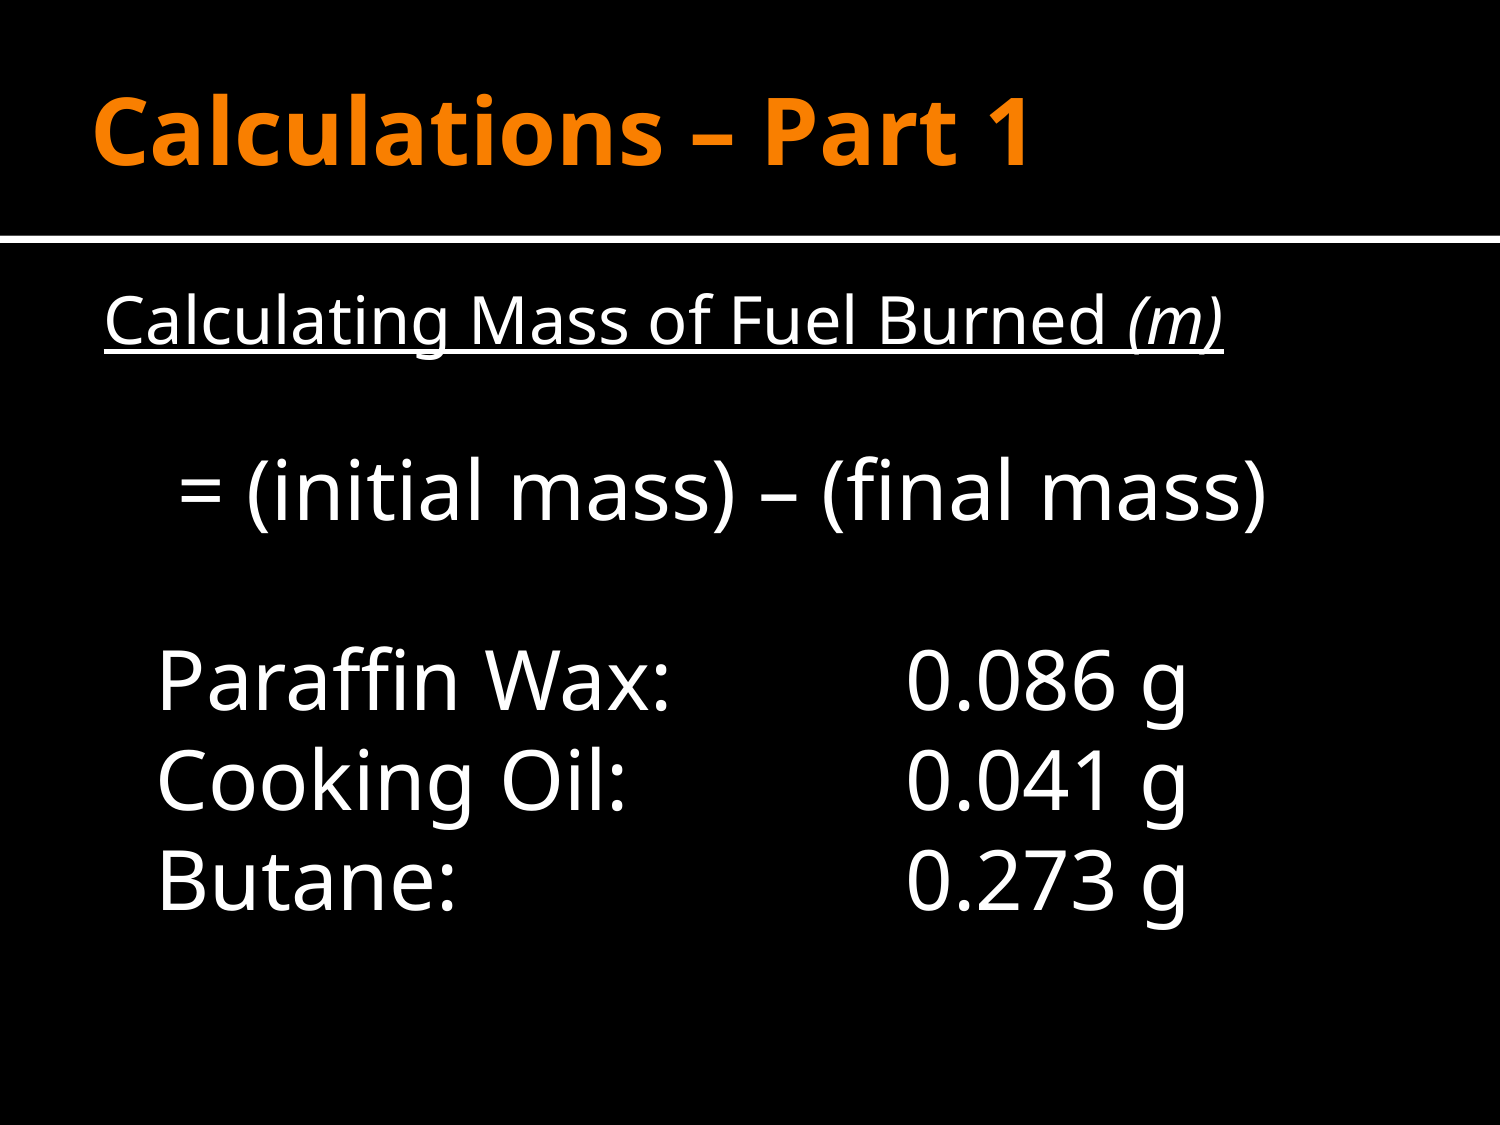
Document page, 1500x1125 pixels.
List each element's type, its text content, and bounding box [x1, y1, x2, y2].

list Calculating Mass of Fuel Burned (m) = (initial mass) – (final mass) Paraffin Wax: 0.086 g Cooking Oil: 0.041 g Butane: 0.273 g [74, 262, 1426, 1051]
title Calculations – Part 1 [75, 25, 1425, 231]
